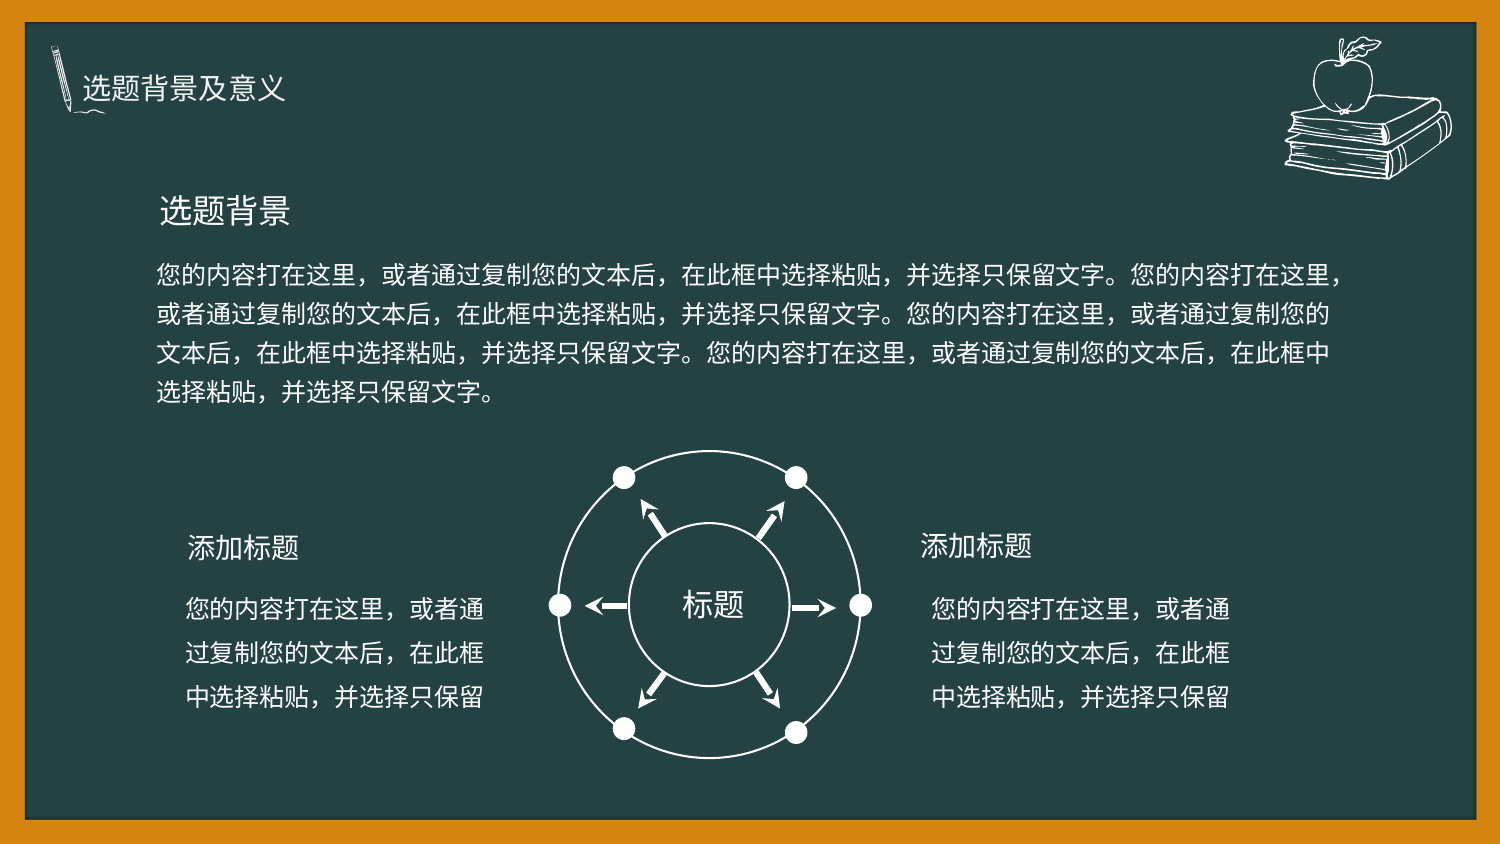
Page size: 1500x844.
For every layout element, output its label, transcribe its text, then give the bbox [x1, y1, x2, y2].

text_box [904, 521, 1246, 714]
text_box 选题背景及意义 [106, 62, 357, 113]
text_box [628, 523, 790, 687]
picture [0, 0, 1500, 844]
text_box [162, 522, 500, 714]
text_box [141, 182, 1372, 458]
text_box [549, 458, 872, 759]
